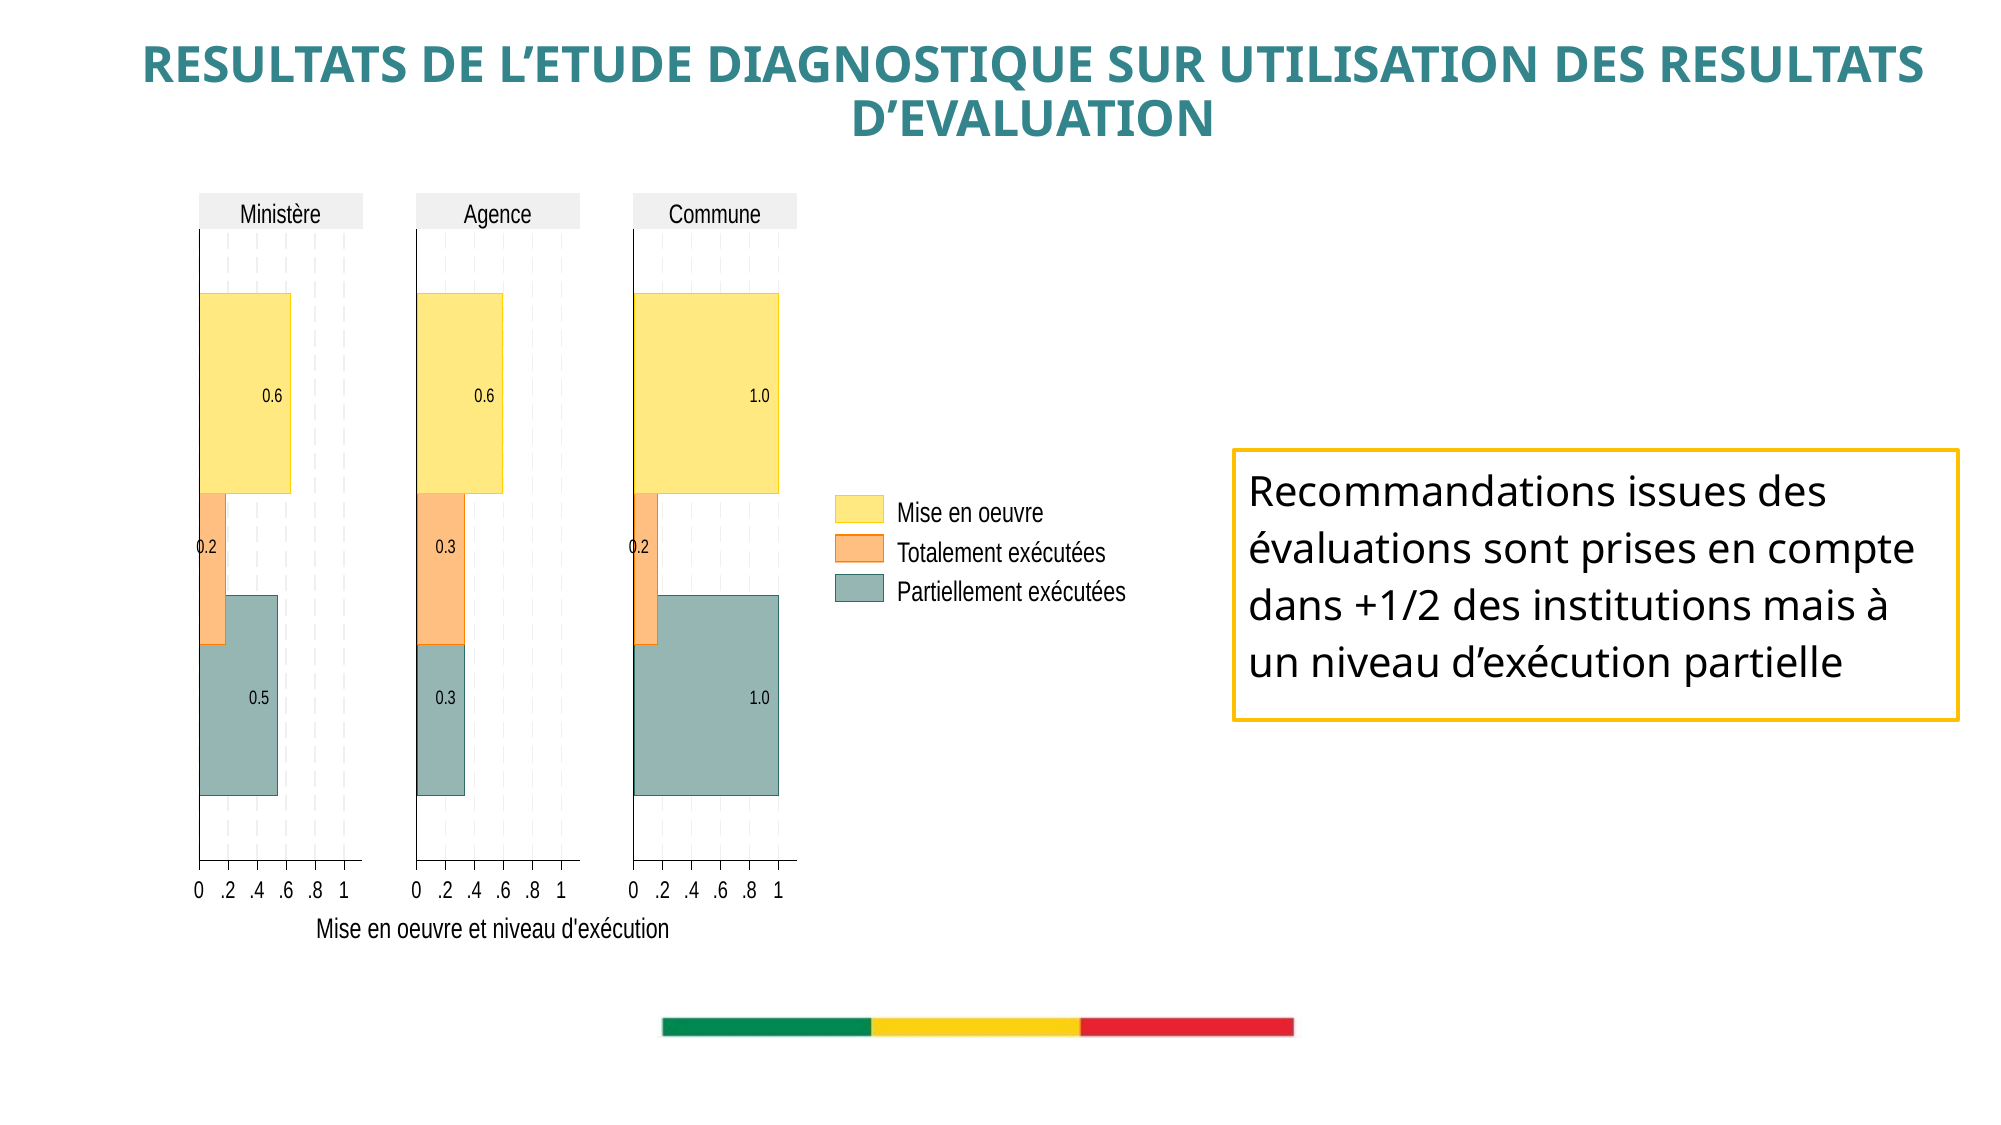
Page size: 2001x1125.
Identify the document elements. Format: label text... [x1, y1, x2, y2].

title RESULTATS DE L’ETUDE DIAGNOSTIQUE SUR UTILISATION DES RESULTATS D’EVALUATION [109, 0, 1958, 155]
text_box Recommandations issues des évaluations sont prises en compte dans +1/2 des institutions mais à un niveau d’exécution partielle [1233, 450, 1958, 721]
picture [657, 1015, 1302, 1038]
picture [144, 154, 1171, 970]
